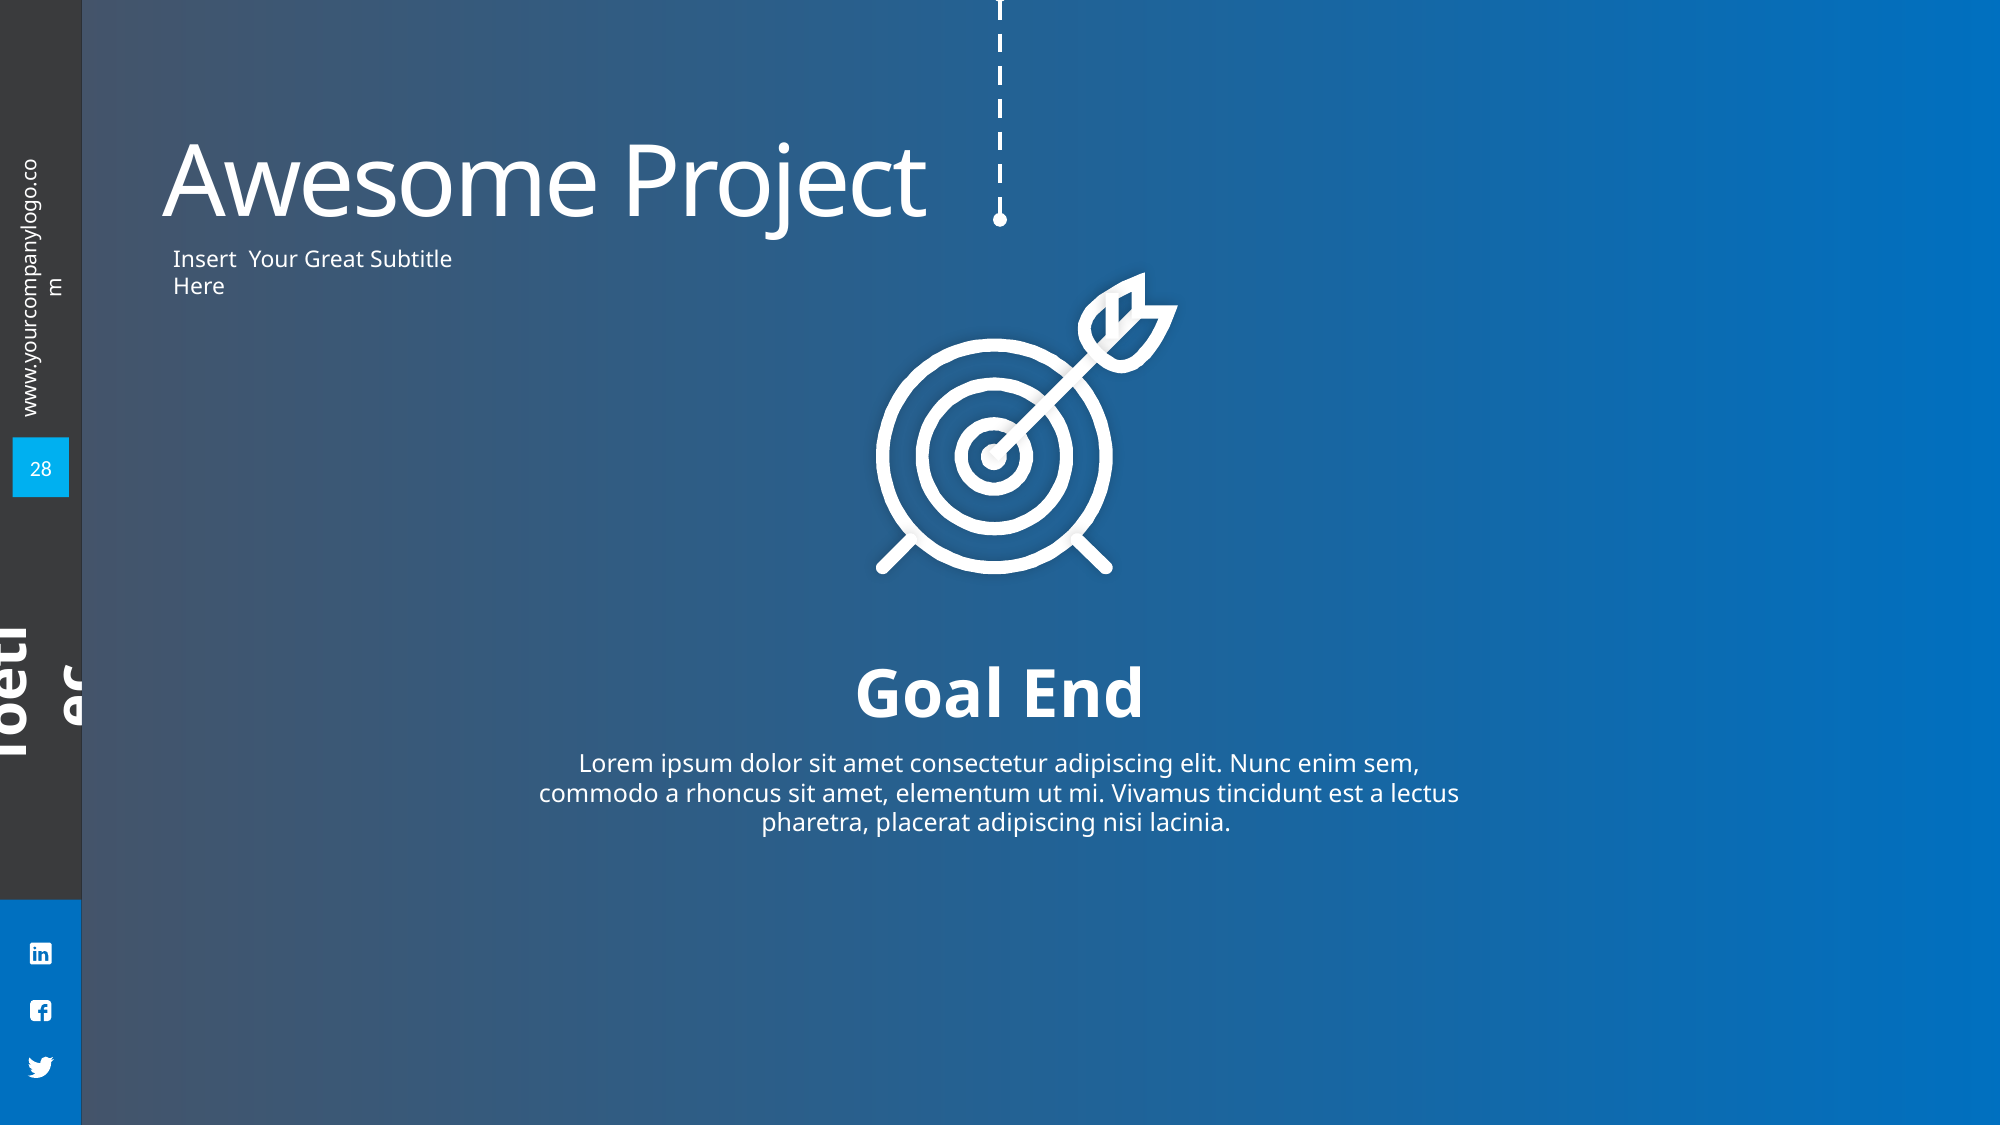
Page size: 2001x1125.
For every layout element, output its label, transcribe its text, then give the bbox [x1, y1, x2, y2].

picture [81, 0, 2000, 1125]
slide_number 28 [12, 437, 69, 498]
